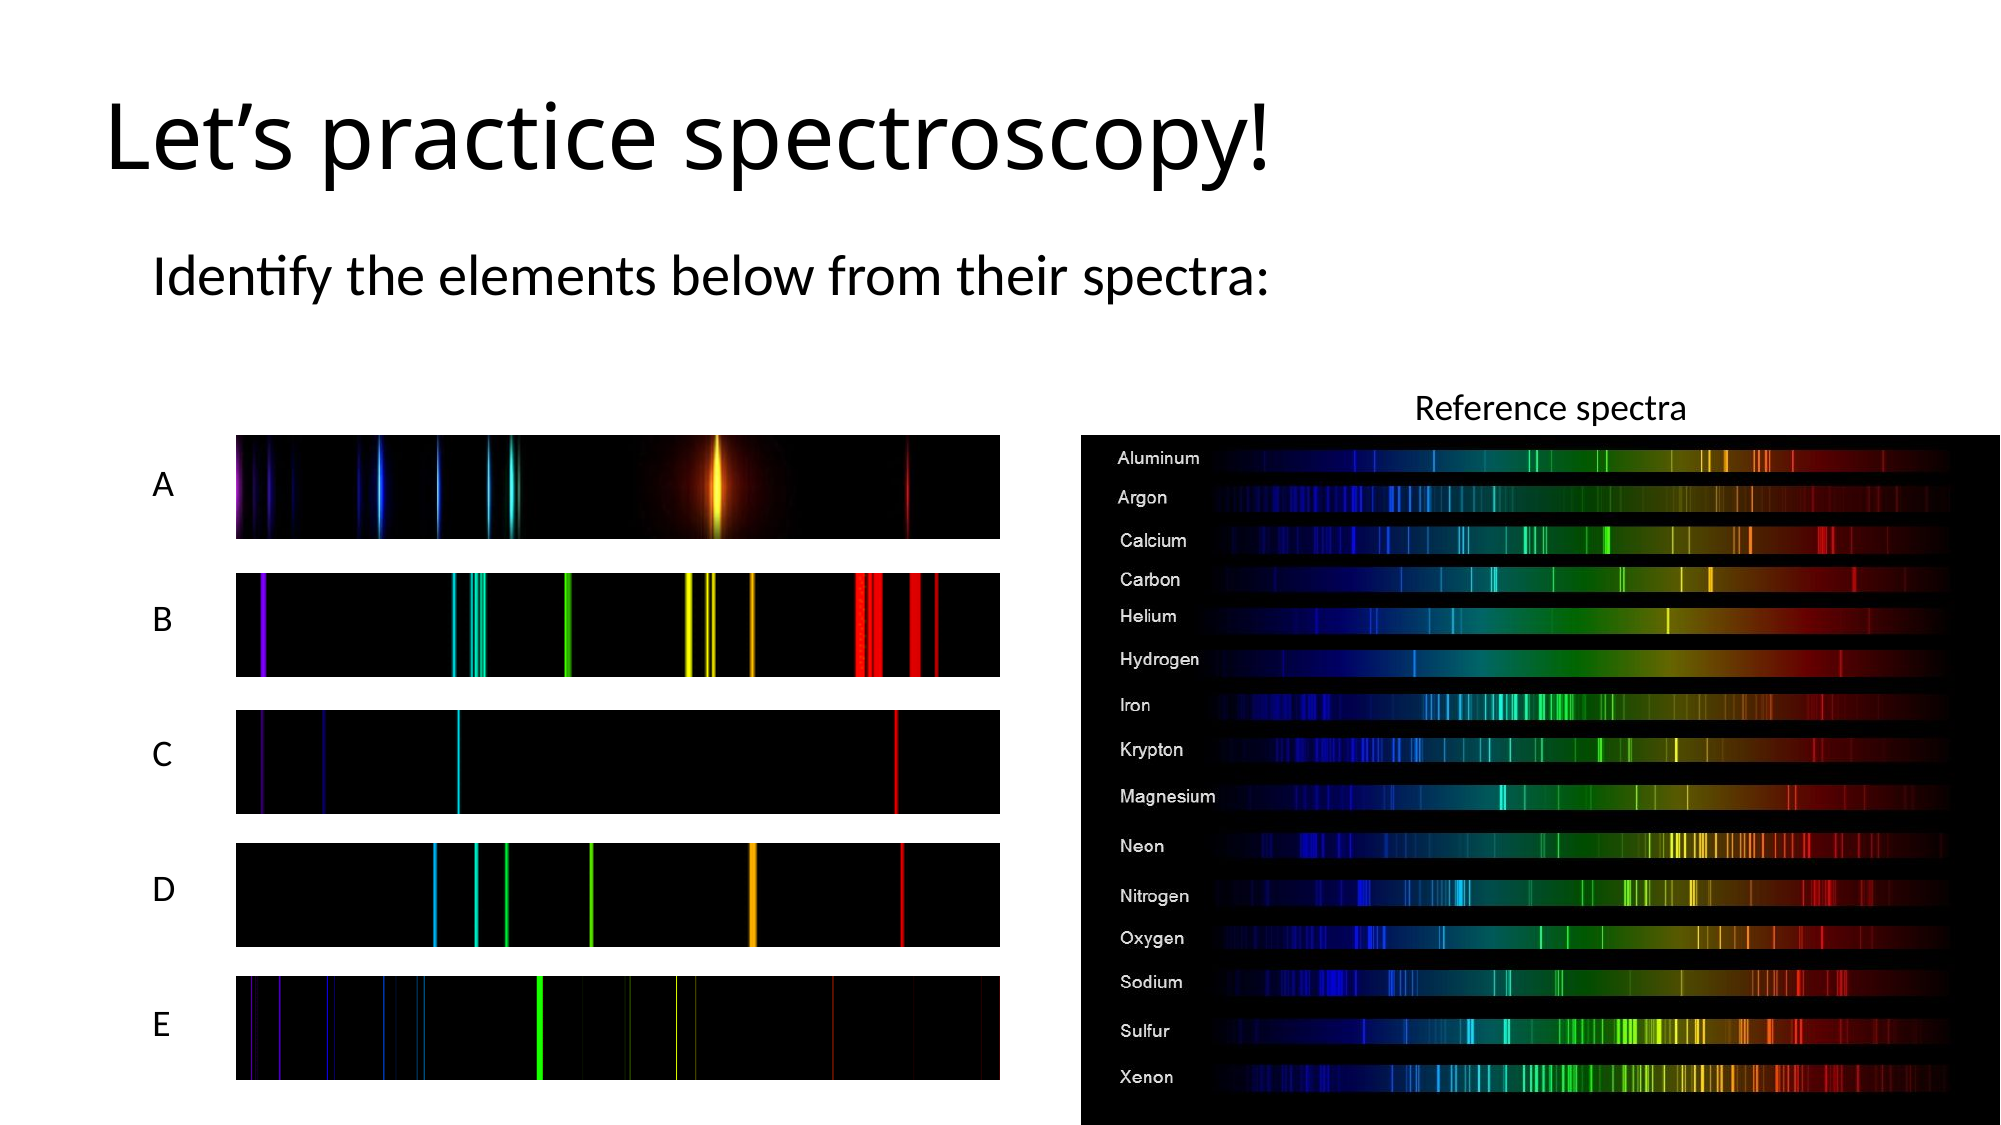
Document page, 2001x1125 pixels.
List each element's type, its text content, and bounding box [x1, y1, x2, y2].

picture [236, 573, 1000, 677]
picture [438, 843, 1000, 947]
list Identify the elements below from their spectra: [137, 237, 1863, 317]
text_box A B C D E [137, 452, 464, 1052]
picture [1081, 435, 2000, 1125]
text_box Reference spectra [1399, 375, 2000, 435]
picture [236, 710, 1000, 814]
picture [236, 843, 432, 947]
title Let’s practice spectroscopy! [88, 30, 1814, 249]
picture [236, 435, 1000, 539]
picture [236, 975, 1000, 1080]
